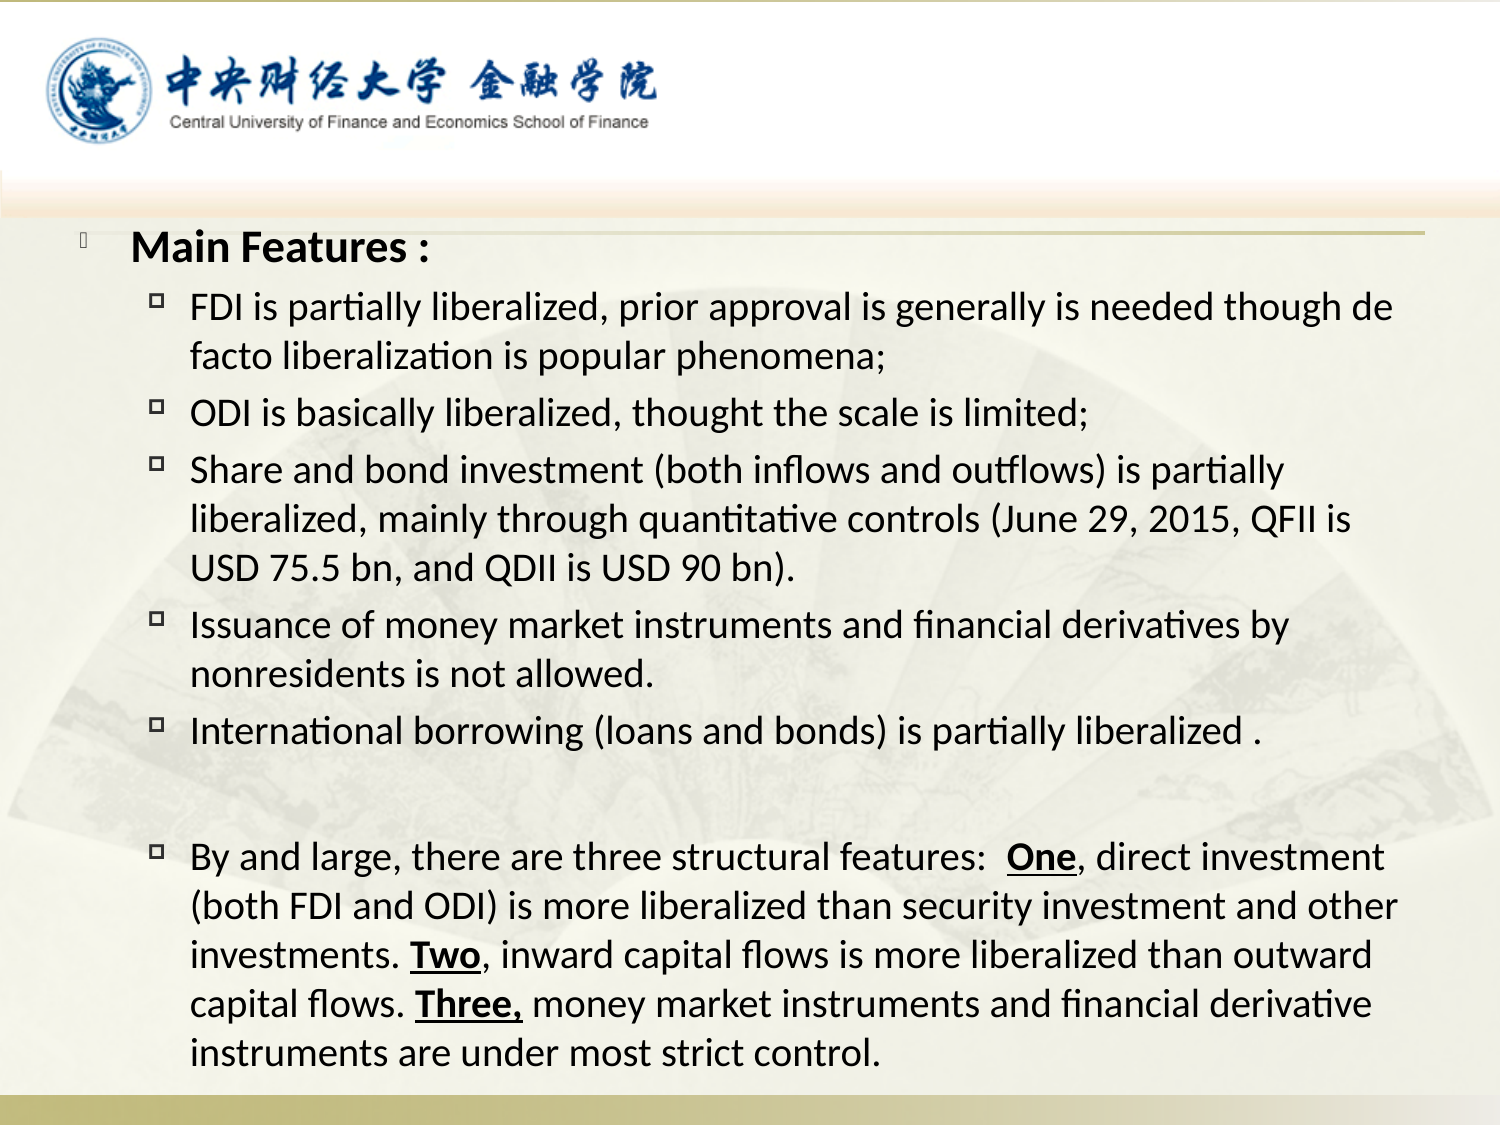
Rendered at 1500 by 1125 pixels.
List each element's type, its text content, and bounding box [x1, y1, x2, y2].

list Main Features : FDI is partially liberalized, prior approval is generally is needed though de facto liberalization is popular phenomena; ODI is basically liberalized, thought the scale is limited; Share and bond investment (both inflows and outflows) is partially liberalized, mainly through quantitative controls (June 29, 2015, QFII is USD 75.5 bn, and QDII is USD 90 bn). Issuance of money market instruments and financial derivatives by nonresidents is not allowed. International borrowing (loans and bonds) is partially liberalized . By and large, there are three structural features: One, direct investment (both FDI and ODI) is more liberalized than security investment and other investments. Two, inward capital flows is more liberalized than outward capital flows. Three, money market instruments and financial derivative instruments are under most strict control. [64, 208, 1436, 1106]
picture [0, 2, 1500, 218]
